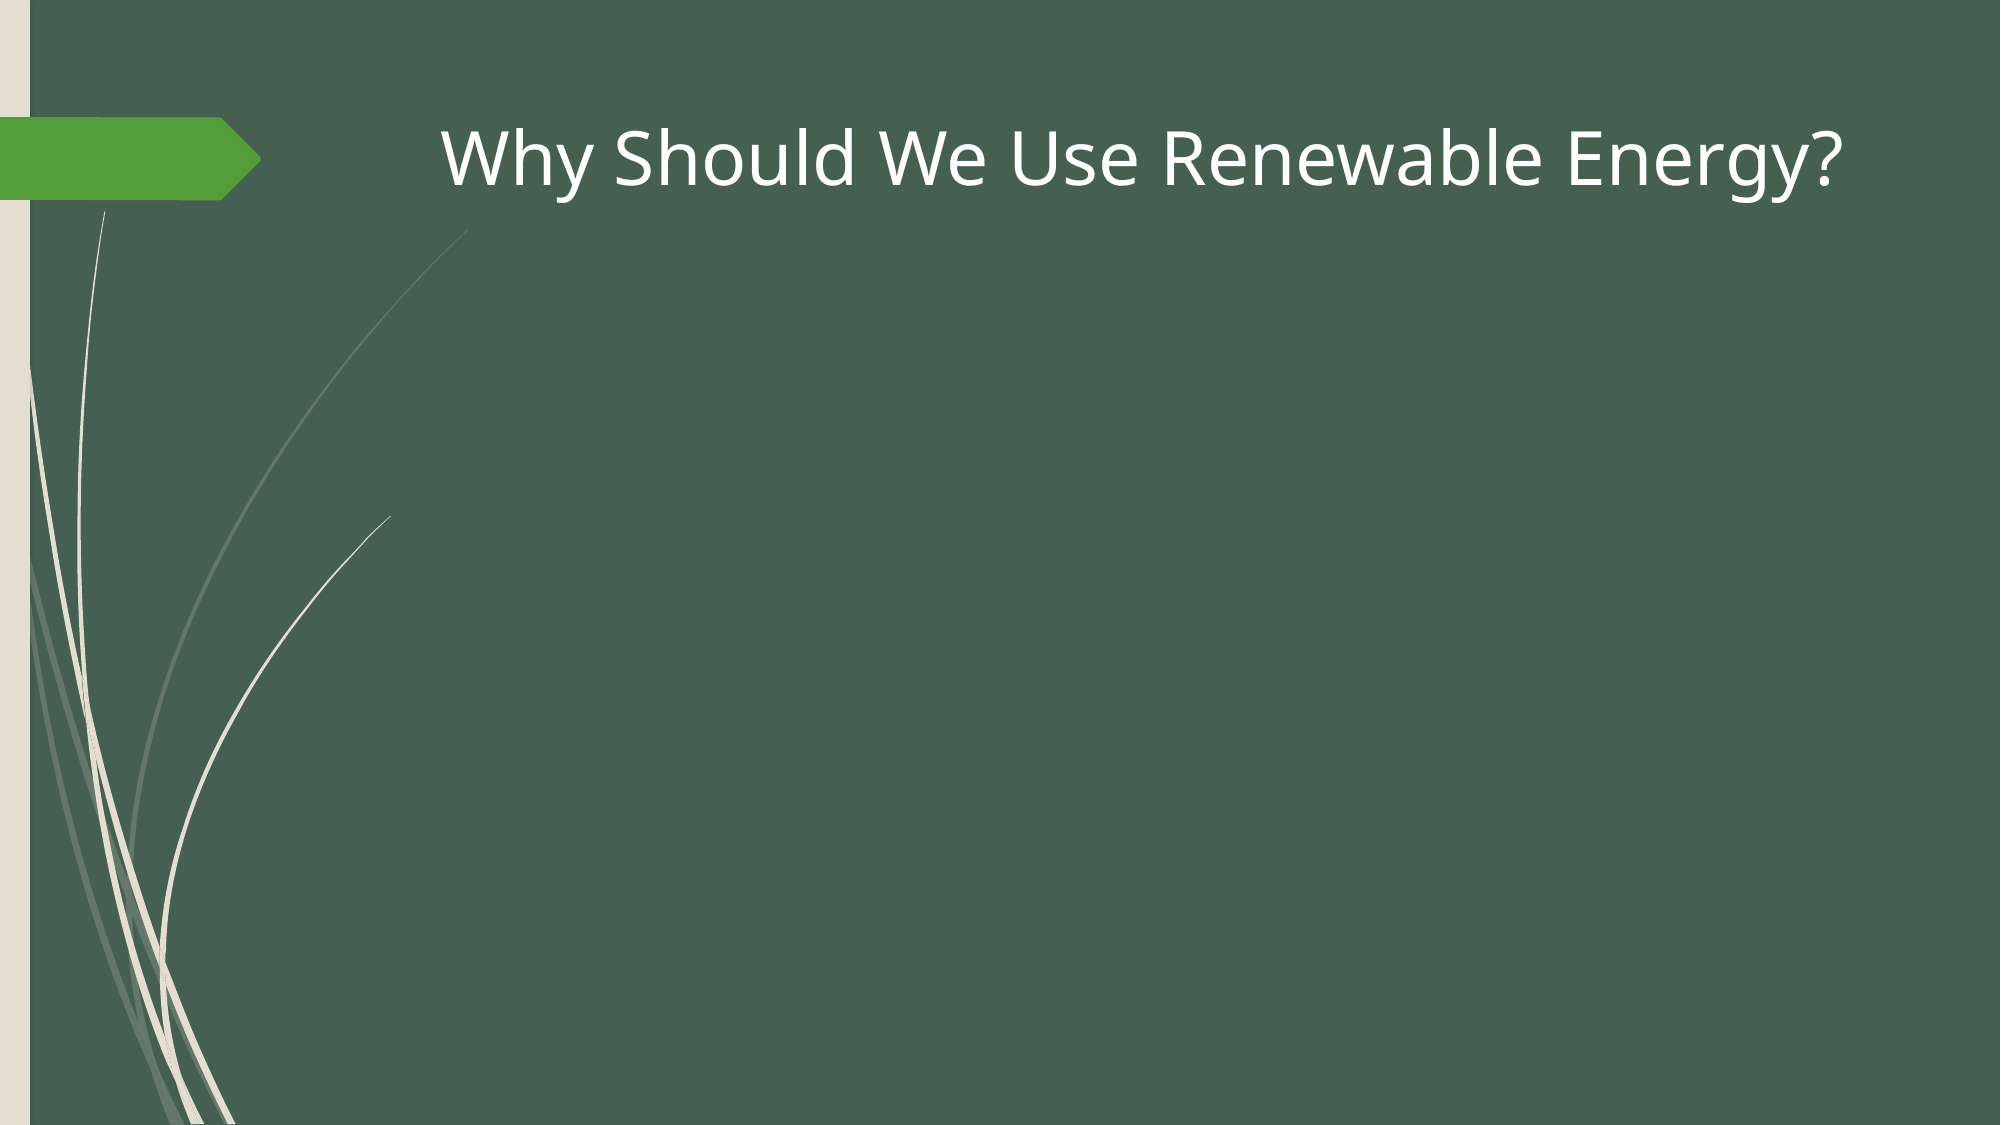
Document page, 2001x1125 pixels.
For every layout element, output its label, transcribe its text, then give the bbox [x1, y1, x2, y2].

title Why Should We Use Renewable Energy? [425, 102, 1888, 313]
